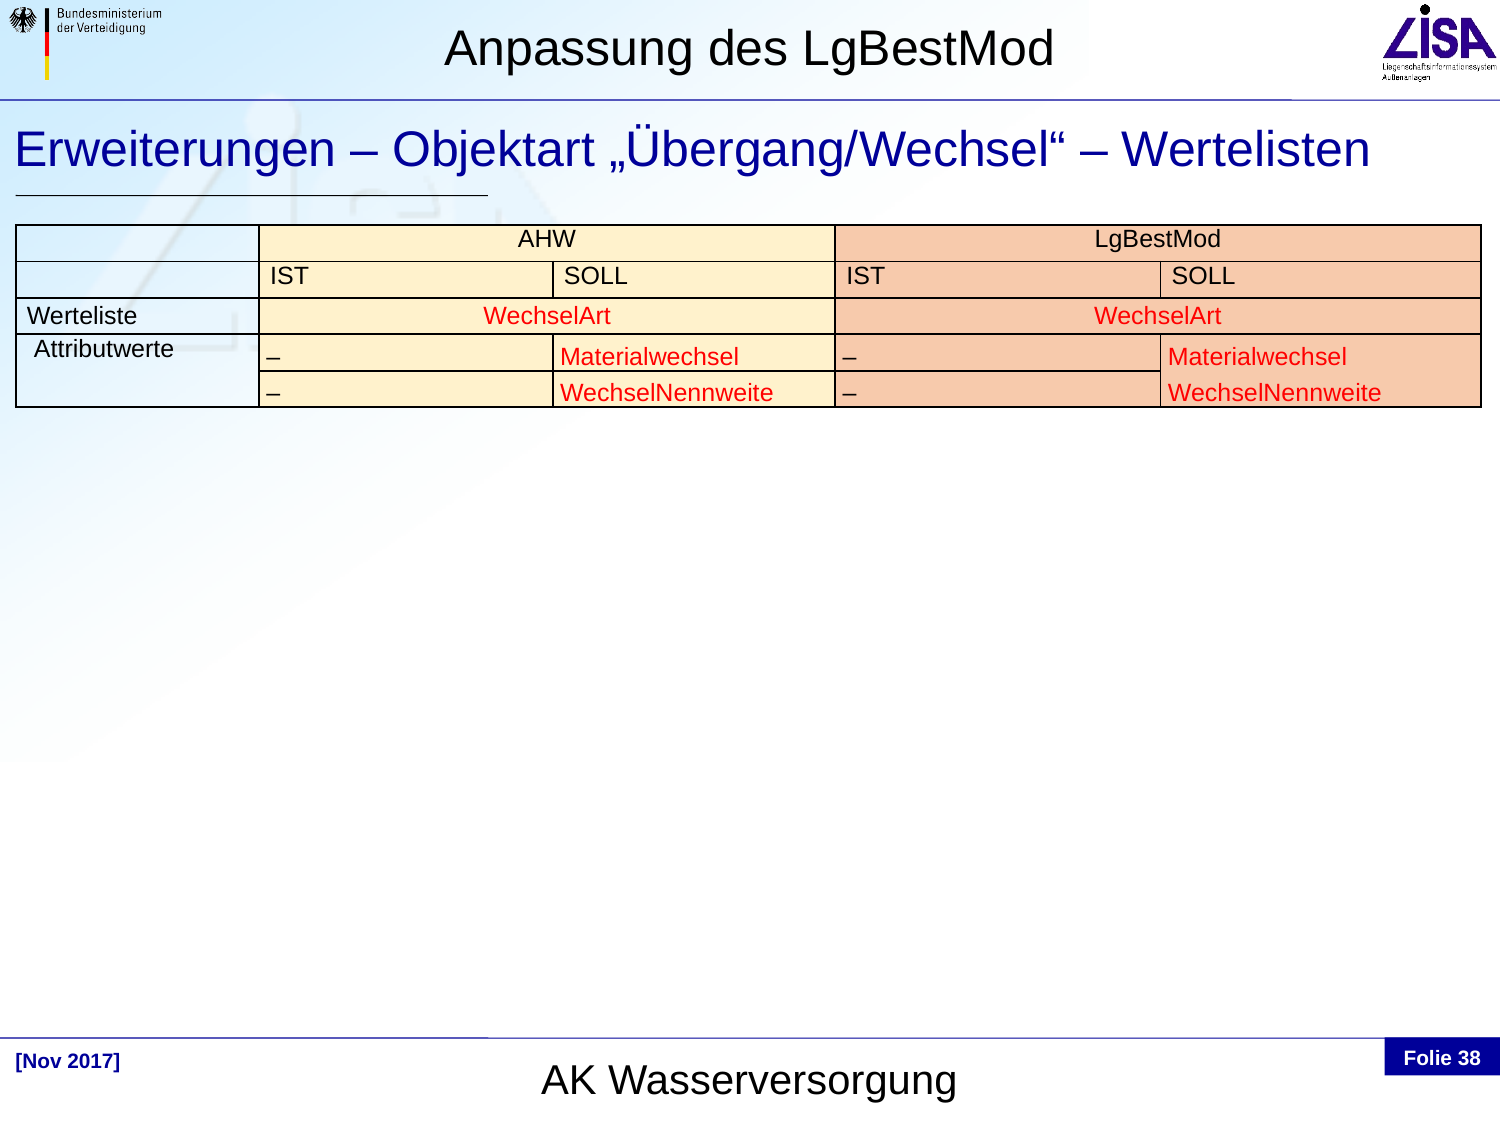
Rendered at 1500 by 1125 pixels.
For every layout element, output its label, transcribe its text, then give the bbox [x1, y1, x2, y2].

table_header LgBestMod [836, 226, 1480, 261]
picture [0, 0, 1089, 99]
table_cell Materialwechsel [1161, 335, 1480, 371]
table_cell WechselArt [836, 299, 1480, 333]
table_cell WechselNennweite [1161, 371, 1480, 406]
table_cell Attributwerte [17, 335, 258, 371]
table_cell Materialwechsel [554, 335, 834, 370]
text_box Erweiterungen – Objektart „Übergang/Wechsel“ – Wertelisten [0, 108, 1500, 184]
table_cell SOLL [1161, 262, 1480, 297]
table_cell – [260, 335, 552, 370]
picture [1382, 3, 1497, 83]
table_cell IST [260, 262, 552, 297]
table_cell – [836, 372, 1160, 406]
table_cell IST [836, 262, 1160, 297]
table_cell Werteliste [17, 299, 258, 333]
table_header AHW [260, 226, 834, 261]
table_cell WechselArt [260, 299, 834, 333]
table_cell [17, 371, 258, 406]
table_cell – [260, 372, 552, 406]
table_cell – [836, 335, 1160, 370]
table_cell WechselNennweite [554, 372, 834, 406]
picture [0, 101, 1089, 108]
table_header [17, 226, 258, 261]
table_cell [17, 262, 258, 297]
table_cell SOLL [554, 262, 834, 297]
picture [0, 184, 1089, 762]
